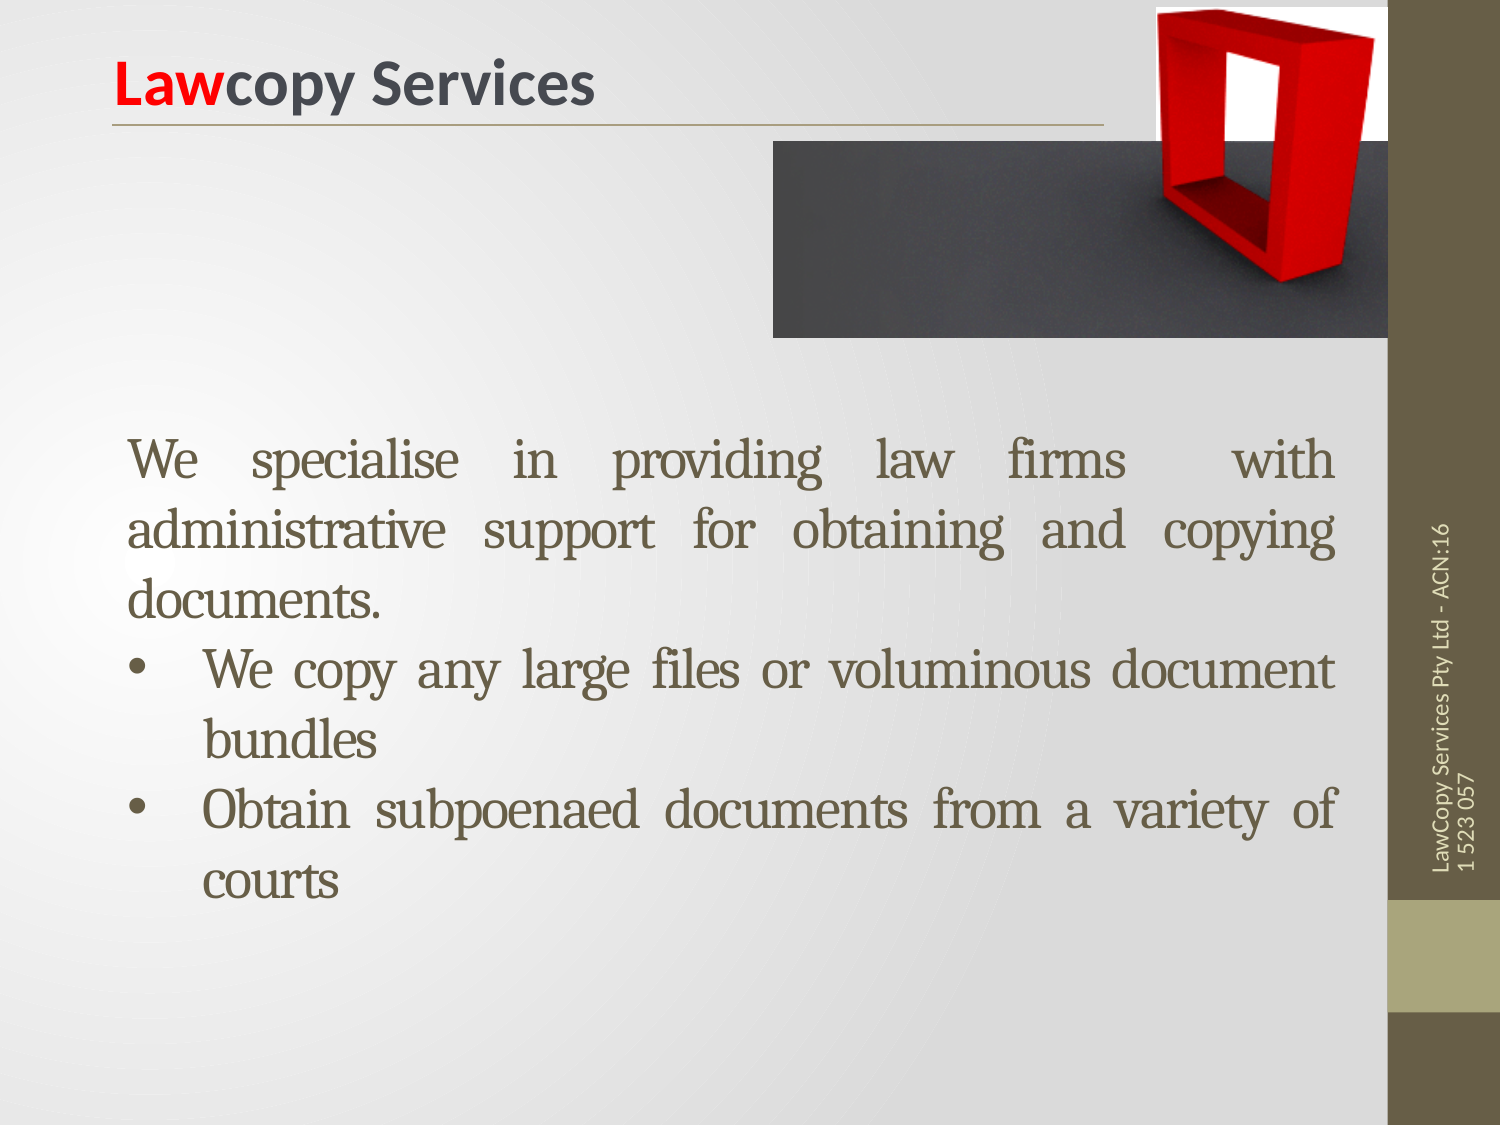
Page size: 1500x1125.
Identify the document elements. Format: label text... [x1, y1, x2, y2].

footer LawCopy Services Pty Ltd - ACN:161 523 057 [1408, 500, 1469, 889]
text_box We specialise in providing law firms with administrative support for obtaining and copying documents. We copy any large files or voluminous document bundles Obtain subpoenaed documents from a variety of courts [112, 456, 1350, 988]
text_box Lawcopy Services [100, 31, 796, 126]
picture [773, 6, 1389, 339]
